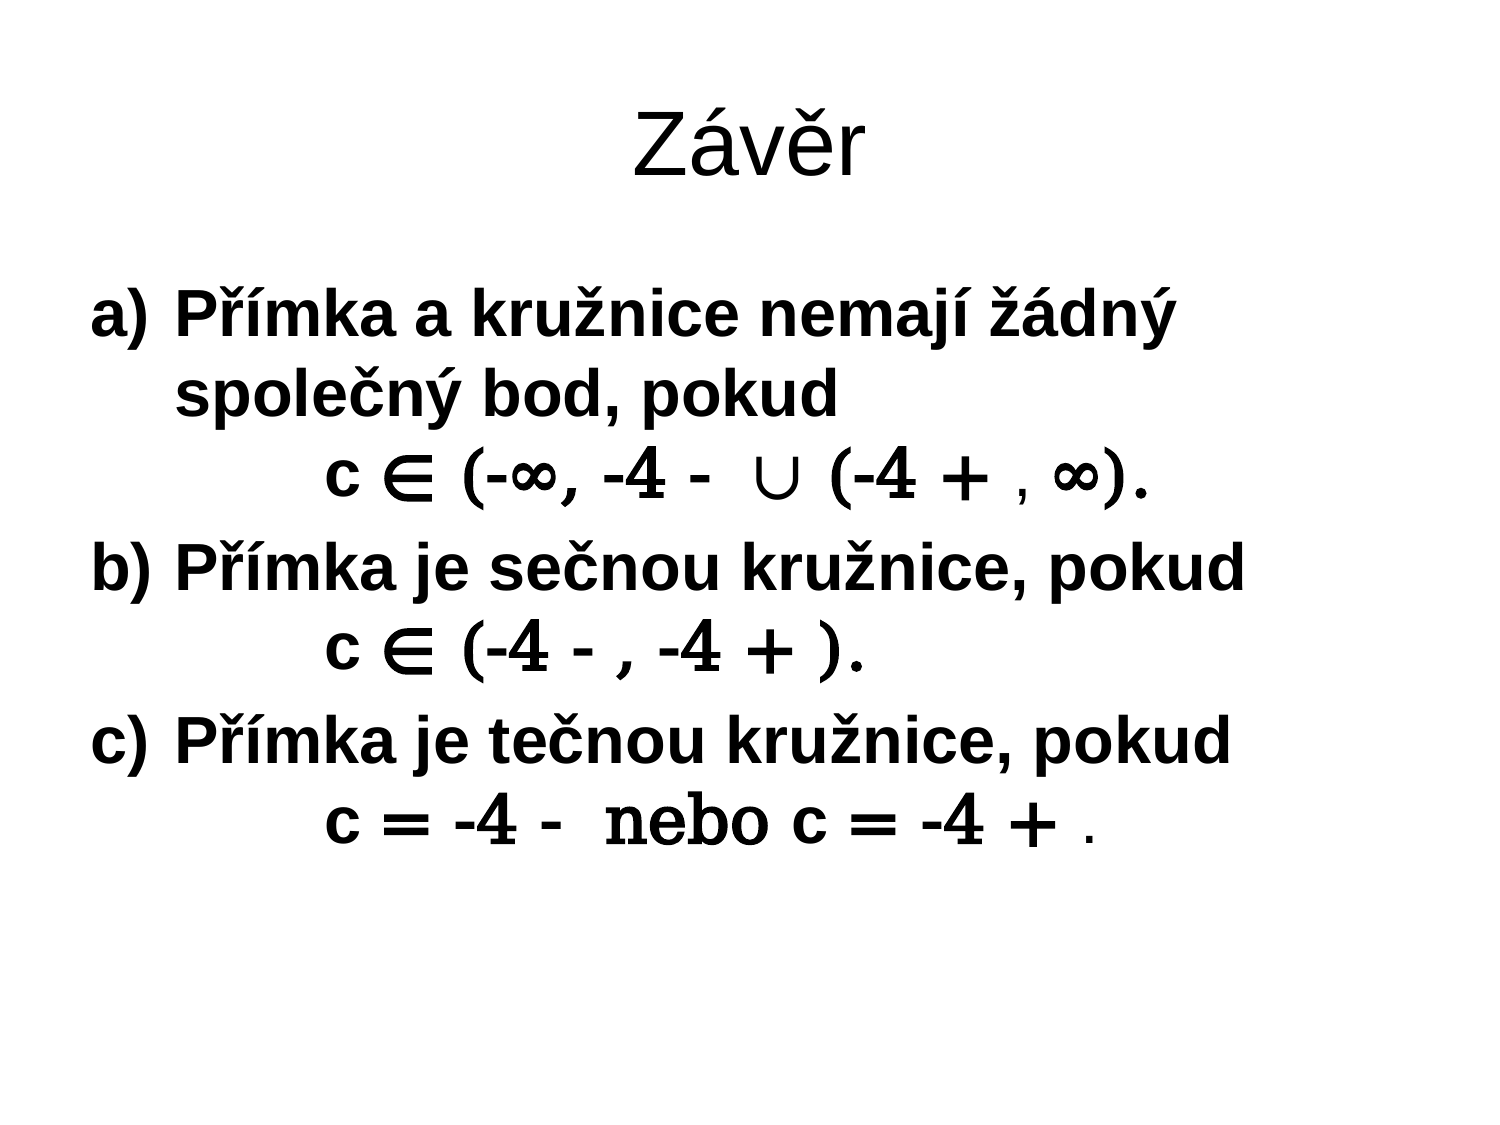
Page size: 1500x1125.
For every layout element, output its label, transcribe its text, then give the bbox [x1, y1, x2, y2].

title Závěr [75, 45, 1425, 233]
